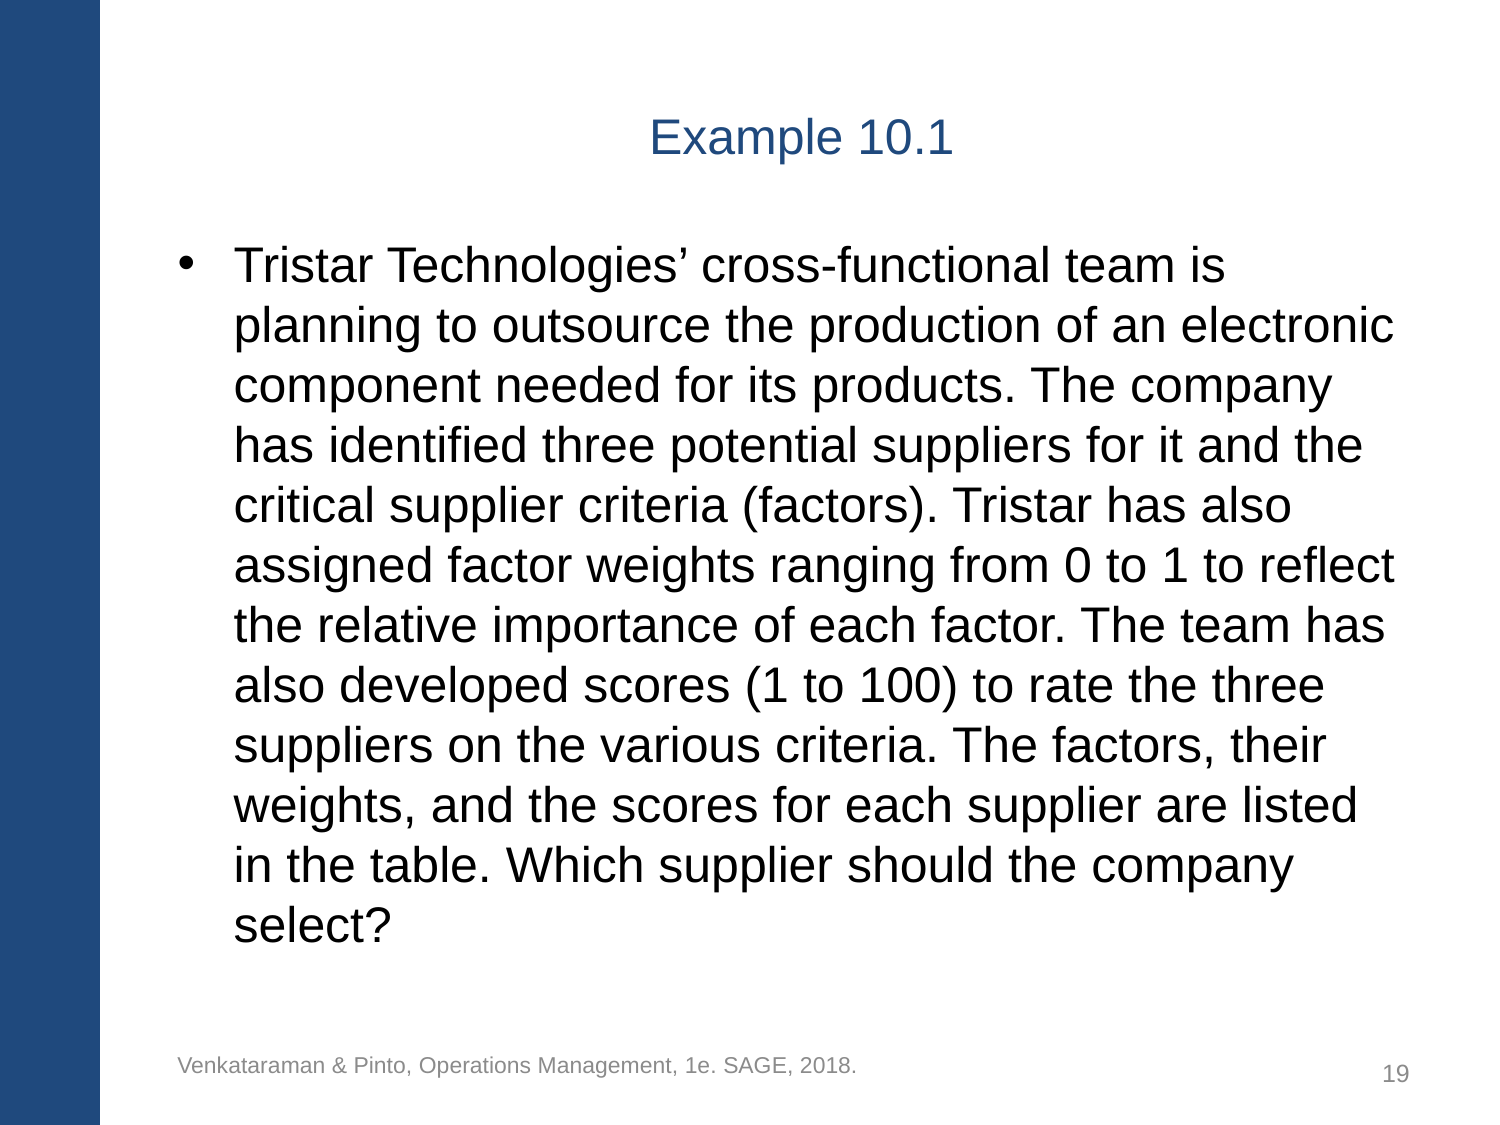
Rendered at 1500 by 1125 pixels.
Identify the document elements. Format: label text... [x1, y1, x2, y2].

footer Venkataraman & Pinto, Operations Management, 1e. SAGE, 2018. [162, 1042, 1313, 1103]
list Tristar Technologies’ cross-functional team is planning to outsource the production of an electronic component needed for its products. The company has identified three potential suppliers for it and the critical supplier criteria (factors). Tristar has also assigned factor weights ranging from 0 to 1 to reflect the relative importance of each factor. The team has also developed scores (1 to 100) to rate the three suppliers on the various criteria. The factors, their weights, and the scores for each supplier are listed in the table. Which supplier should the company select? [162, 224, 1425, 1013]
title Example 10.1 [162, 37, 1425, 224]
slide_number 19 [1350, 1042, 1425, 1103]
